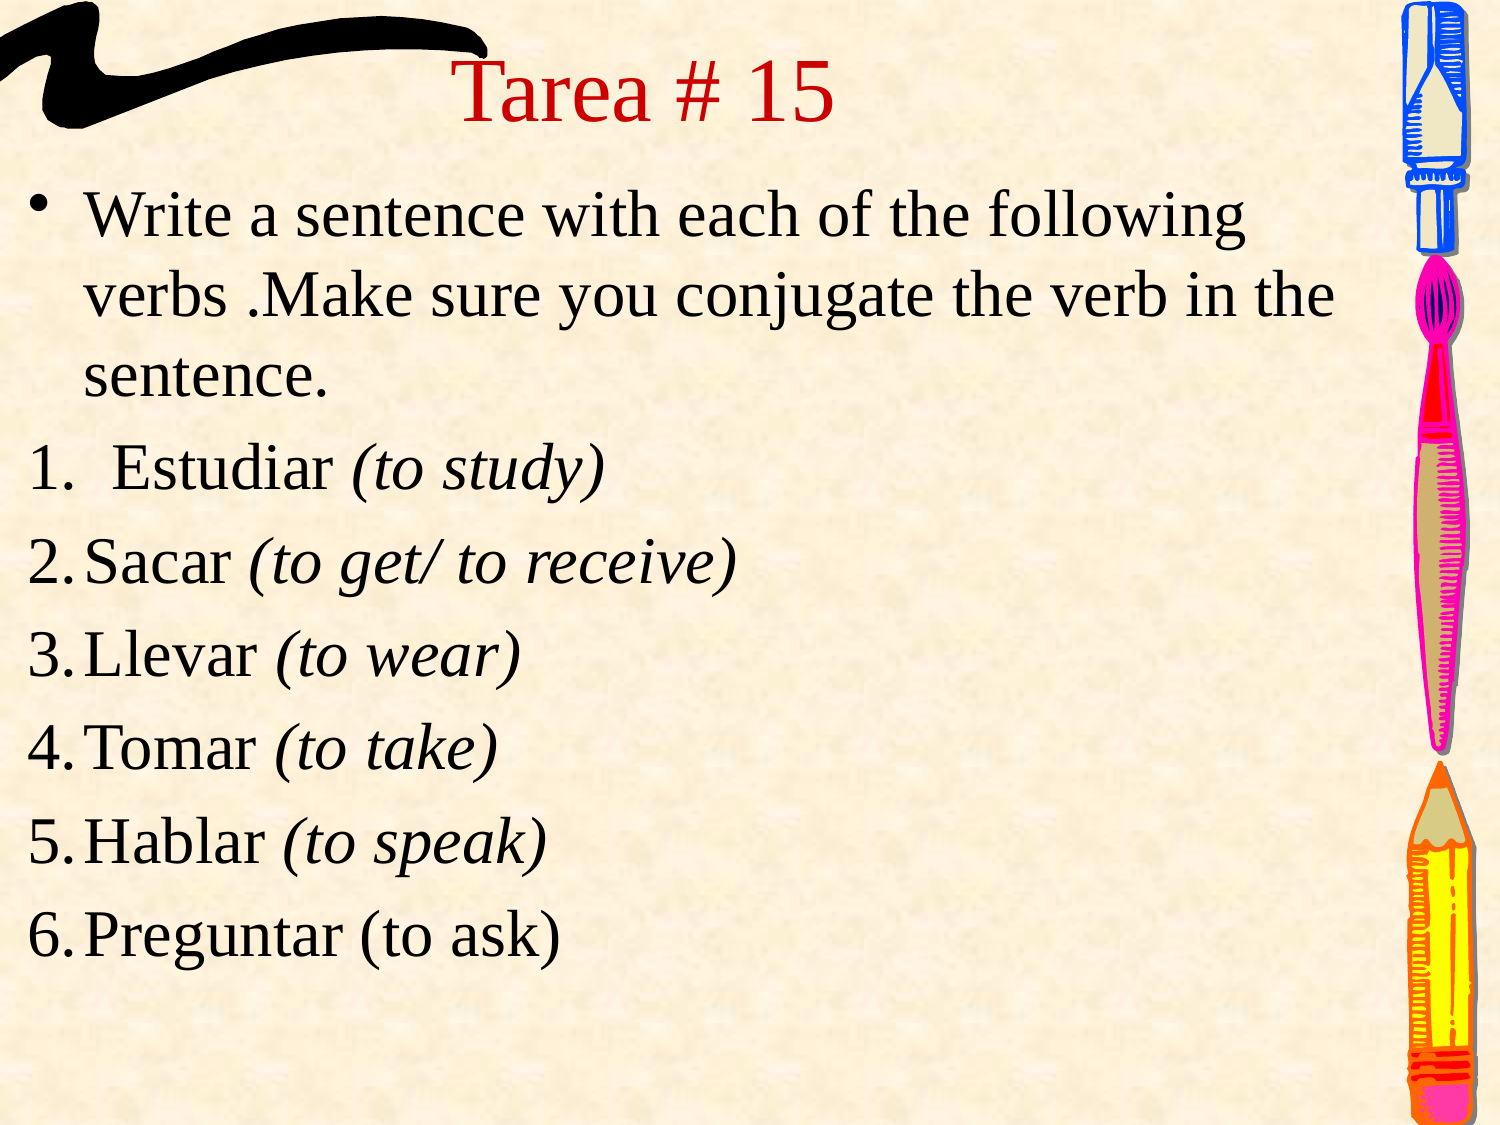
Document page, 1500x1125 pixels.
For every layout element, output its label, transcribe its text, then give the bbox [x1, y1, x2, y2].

list Write a sentence with each of the following verbs .Make sure you conjugate the verb in the sentence. Estudiar (to study) Sacar (to get/ to receive) Llevar (to wear) Tomar (to take) Hablar (to speak) Preguntar (to ask) [12, 162, 1363, 1100]
picture [0, 0, 1500, 1125]
title Tarea # 15 [24, 12, 1263, 158]
